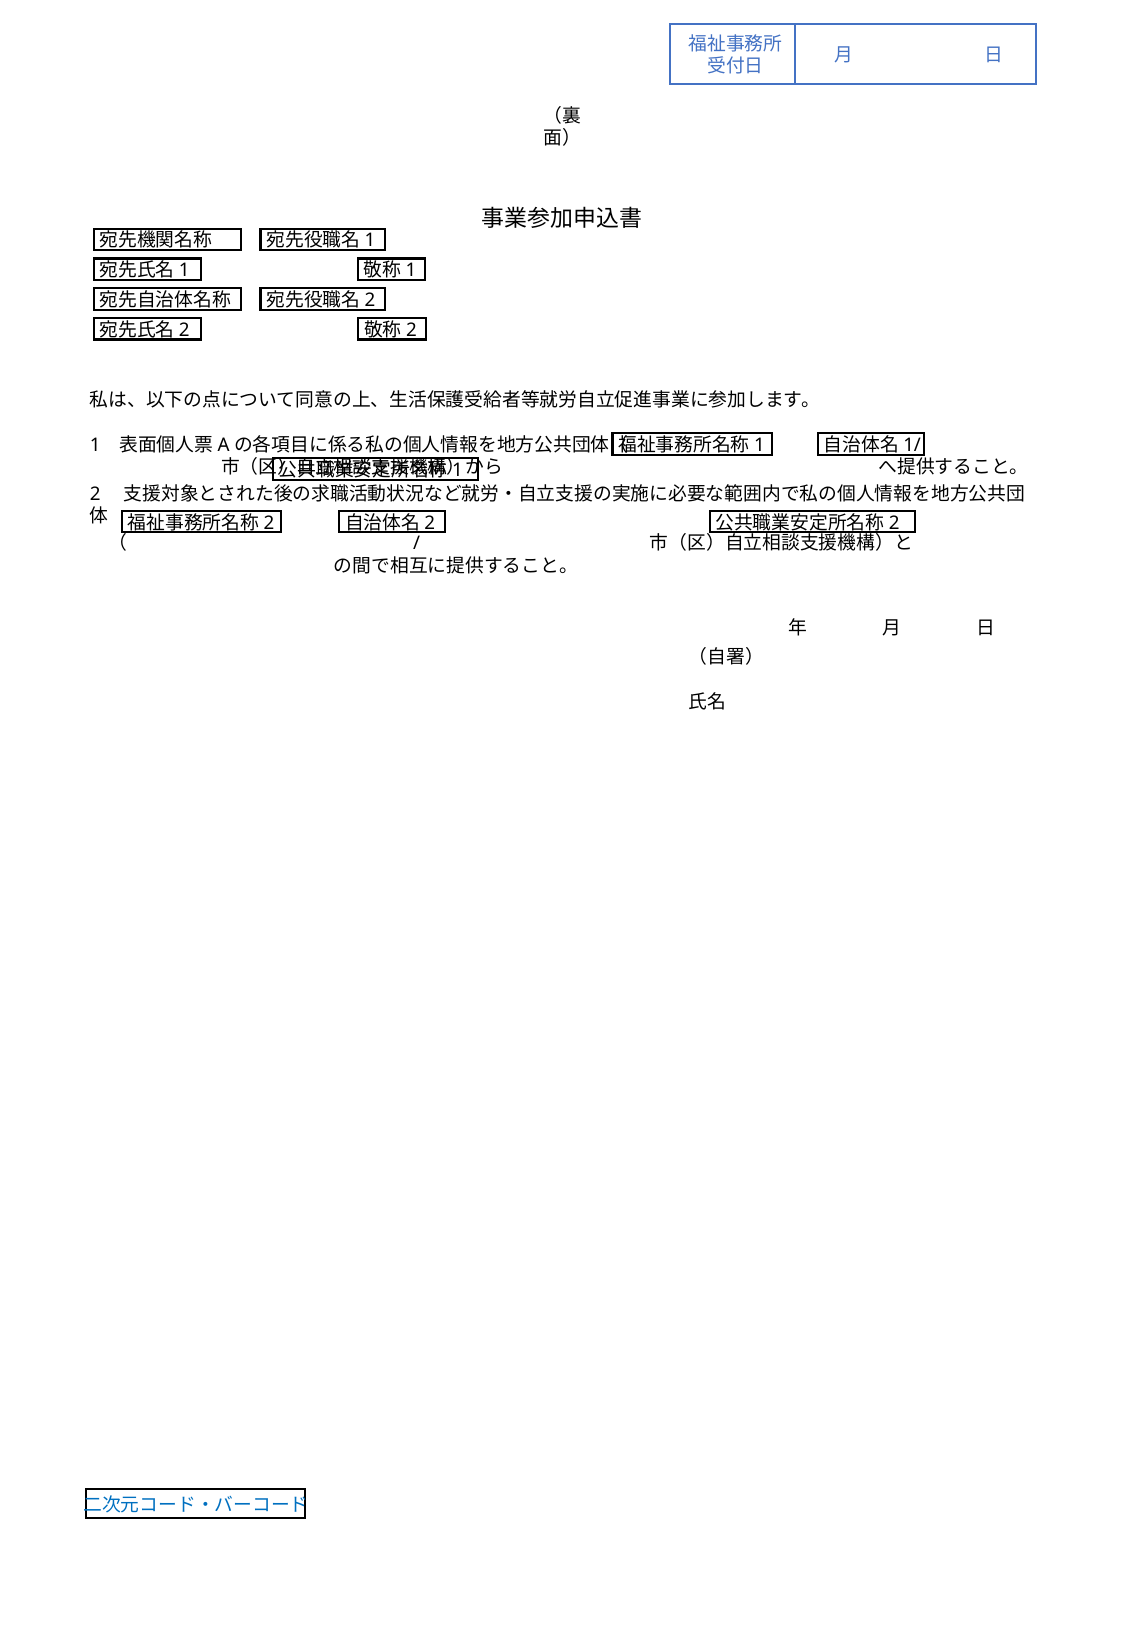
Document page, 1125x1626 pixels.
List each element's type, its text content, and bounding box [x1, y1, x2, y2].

text_box 二次元コード・バーコード [85, 1488, 306, 1519]
text_box 敬称2 [357, 317, 427, 341]
text_box （自署） 氏名 [682, 648, 796, 709]
text_box 私は、以下の点について同意の上、生活保護受給者等就労自立促進事業に参加します。 1 表面個人票Aの各項目に係る私の個人情報を地方公共団体（ / 市（区）自立相談支援機構）から へ提供すること。 2 支援対象とされた後の求職活動状況など就労・自立支援の実施に必要な範囲内で私の個人情報を地方公共団体 （ / 市（区）自立相談支援機構）と の間で相互に提供すること。 [89, 387, 1035, 576]
text_box 公共職業安定所名称2 [709, 510, 916, 533]
text_box 宛先自治体名称 [93, 287, 242, 311]
text_box 自治体名1 [817, 432, 925, 456]
text_box 宛先役職名1 [259, 228, 386, 251]
text_box 年 月 日 [744, 627, 1017, 650]
text_box 敬称1 [357, 257, 426, 281]
text_box 宛先氏名2 [93, 317, 202, 341]
text_box 宛先機関名称 [93, 228, 242, 251]
text_box 宛先役職名2 [259, 287, 386, 311]
text_box 宛先氏名1 [93, 257, 202, 281]
text_box 事業参加申込書 [432, 196, 693, 239]
text_box 自治体名2 [338, 510, 446, 533]
text_box 福祉事務所名称1 [611, 432, 773, 456]
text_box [669, 24, 1037, 85]
text_box 公共職業安定所名称1 [272, 457, 479, 481]
text_box （裏面） [515, 96, 610, 156]
text_box 福祉事務所名称2 [121, 510, 282, 533]
